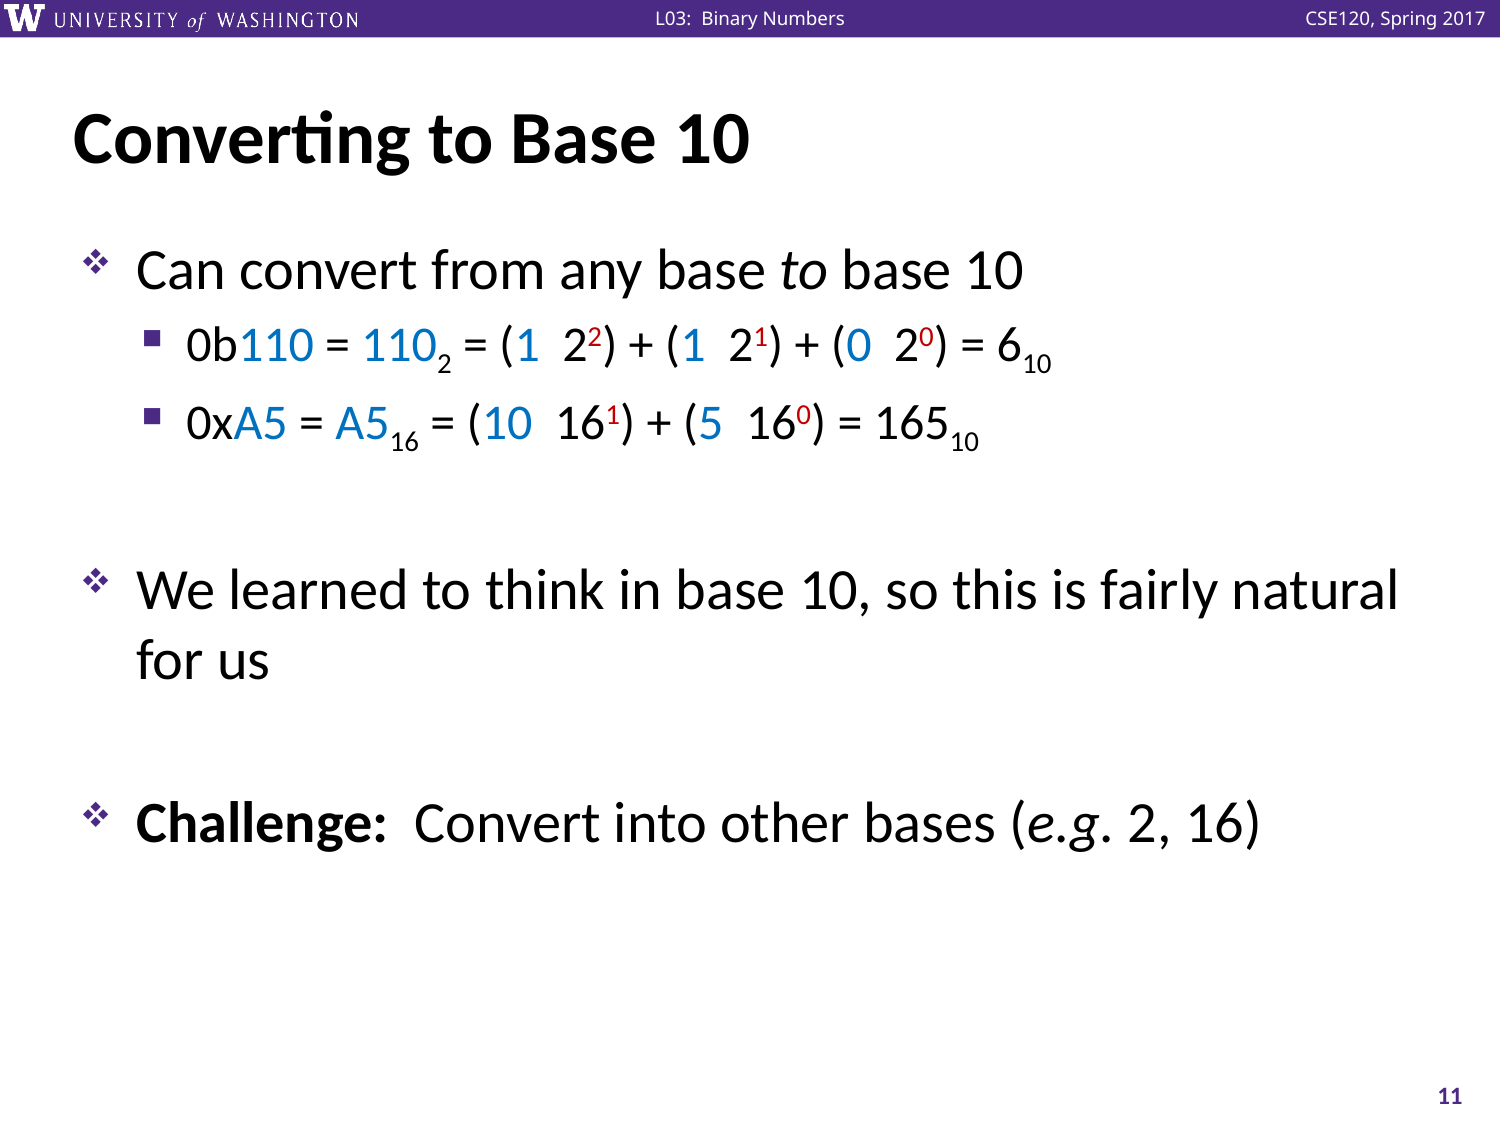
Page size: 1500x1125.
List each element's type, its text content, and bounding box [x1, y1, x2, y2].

title Converting to Base 10 [58, 71, 1438, 197]
slide_number 11 [1400, 1065, 1500, 1125]
picture [4, 4, 358, 32]
